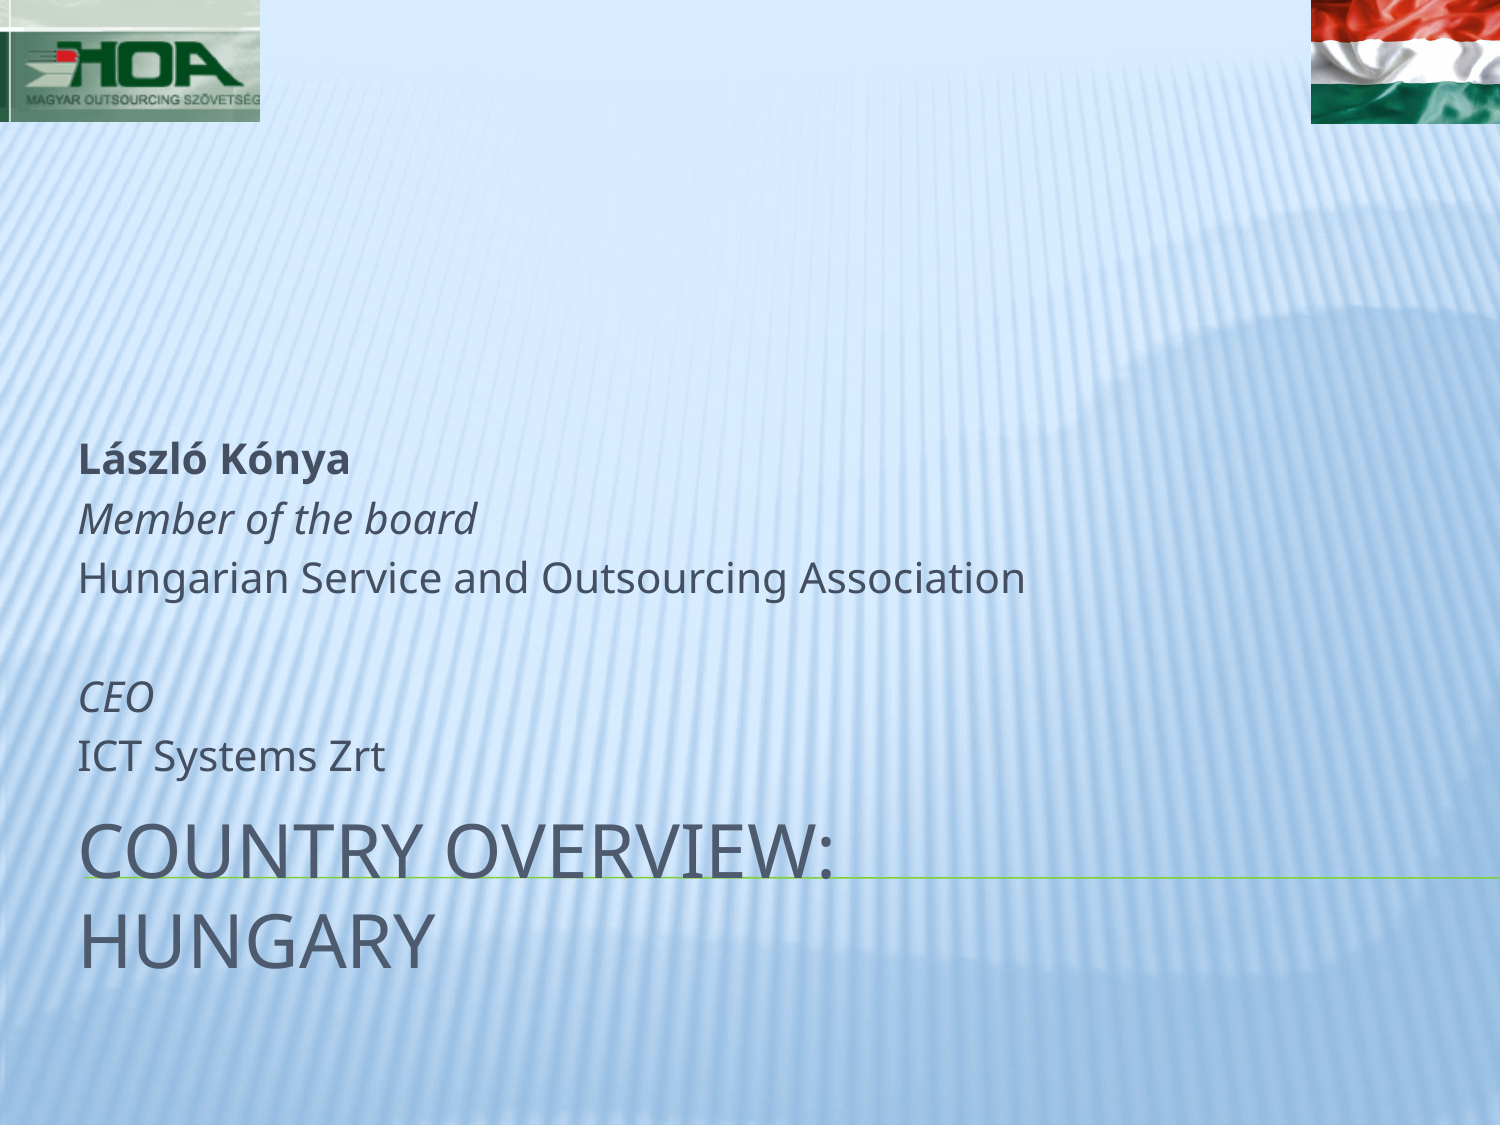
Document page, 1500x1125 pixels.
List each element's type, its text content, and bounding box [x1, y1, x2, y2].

title Country Overview: Hungary [62, 796, 1450, 997]
picture [1310, 0, 1500, 124]
subtitle László Kónya Member of the board Hungarian Service and Outsourcing Association CEO ICT Systems Zrt [62, 421, 1450, 788]
picture [0, 0, 260, 123]
